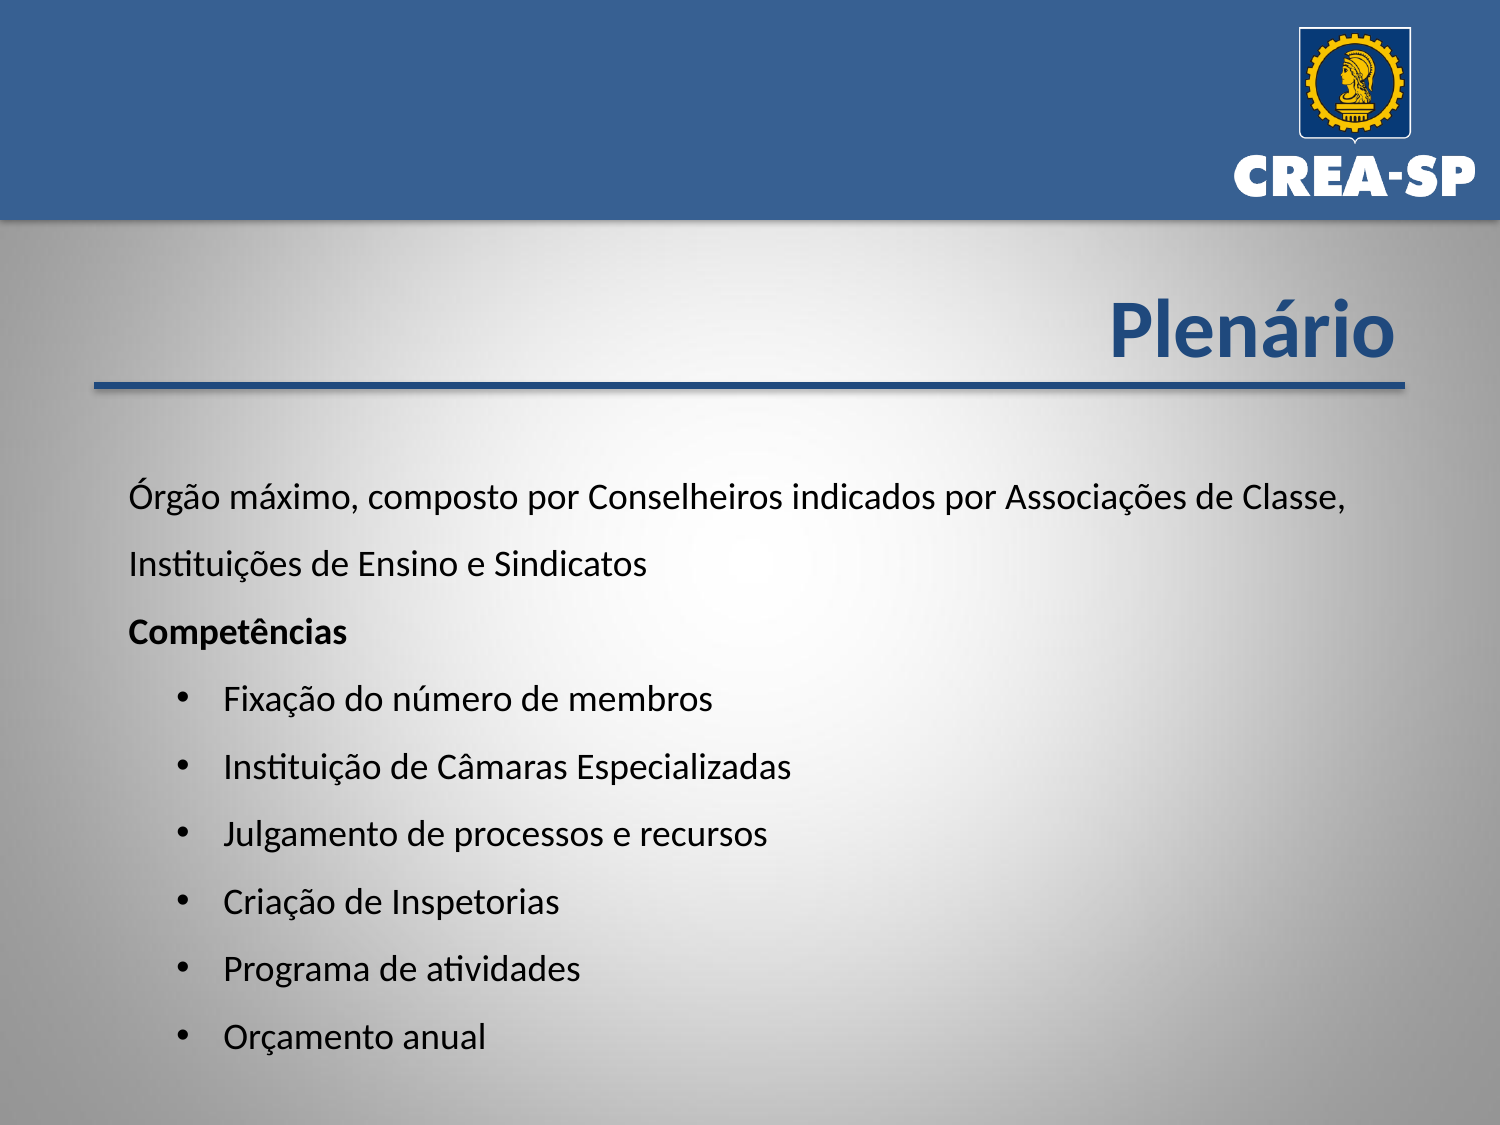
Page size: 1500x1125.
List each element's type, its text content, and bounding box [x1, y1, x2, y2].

picture [0, 220, 1500, 1125]
text_box Plenário [100, 267, 1412, 382]
picture [1234, 27, 1475, 197]
text_box Órgão máximo, composto por Conselheiros indicados por Associações de Classe, Instituições de Ensino e Sindicatos Competências Fixação do número de membros Instituição de Câmaras Especializadas Julgamento de processos e recursos Criação de Inspetorias Programa de atividades Orçamento anual [94, 441, 1406, 1065]
